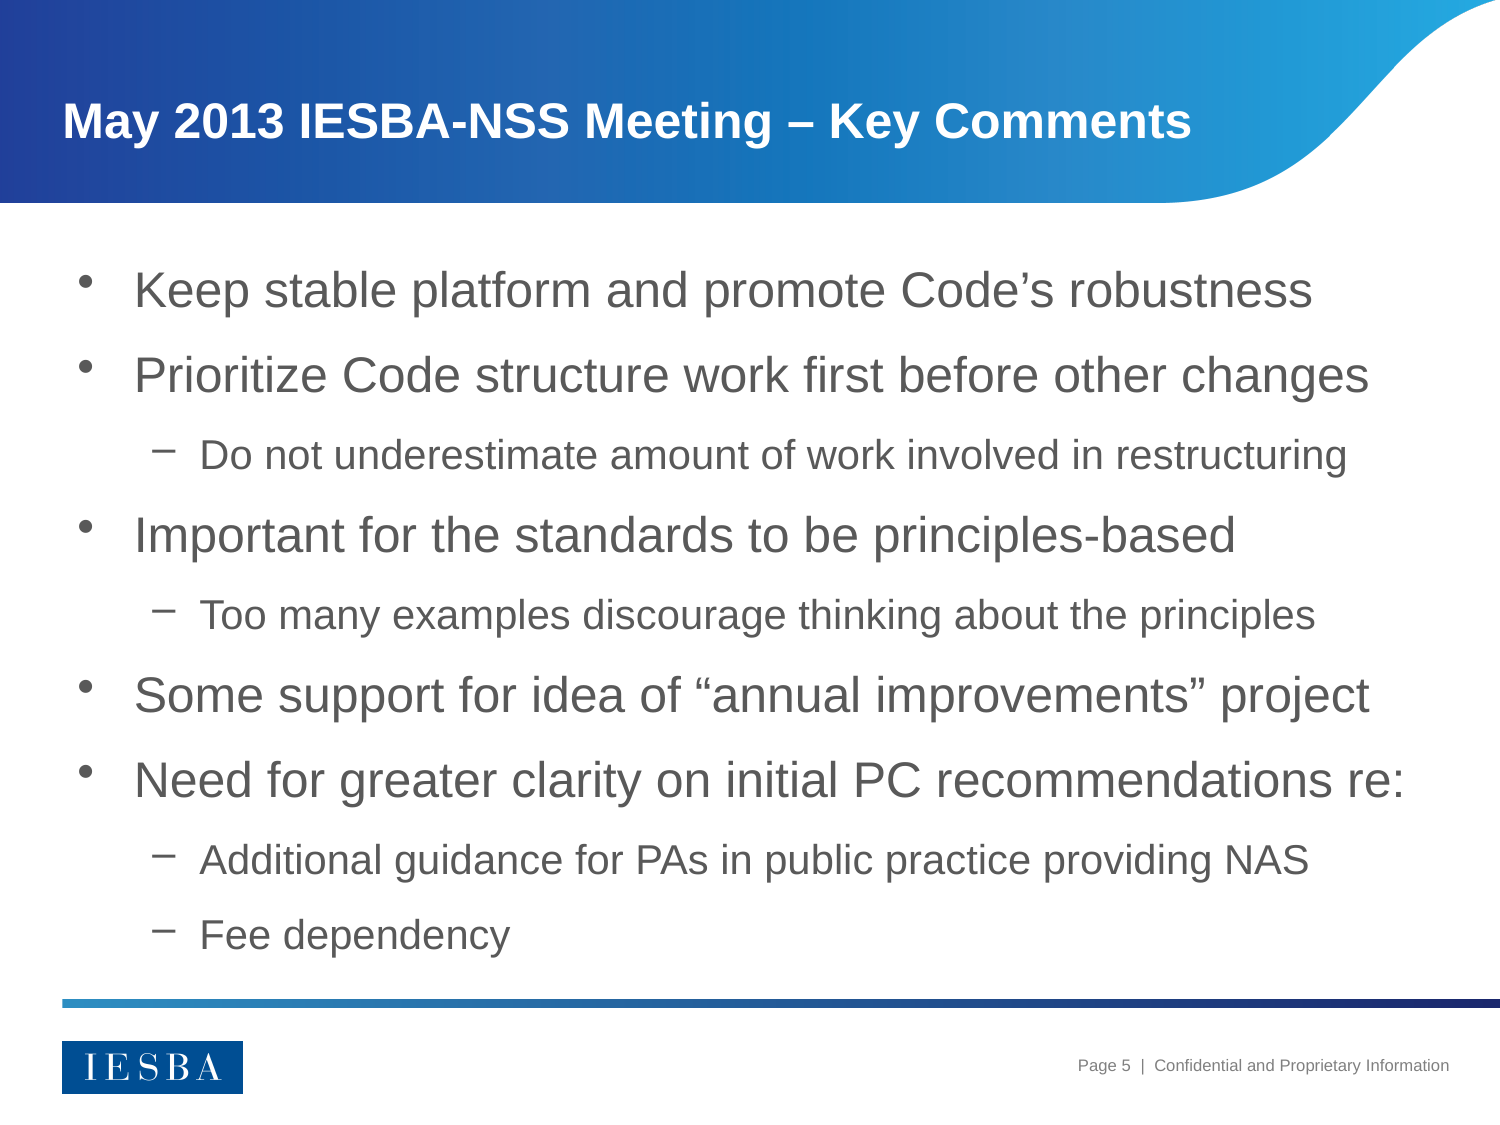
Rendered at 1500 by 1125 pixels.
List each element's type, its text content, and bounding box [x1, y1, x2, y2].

list Keep stable platform and promote Code’s robustness Prioritize Code structure work first before other changes Do not underestimate amount of work involved in restructuring Important for the standards to be principles-based Too many examples discourage thinking about the principles Some support for idea of “annual improvements” project Need for greater clarity on initial PC recommendations re: Additional guidance for PAs in public practice providing NAS Fee dependency [62, 249, 1463, 1013]
picture [62, 1041, 243, 1094]
title May 2013 IESBA-NSS Meeting – Key Comments [62, 75, 1300, 163]
picture [0, 0, 1497, 203]
